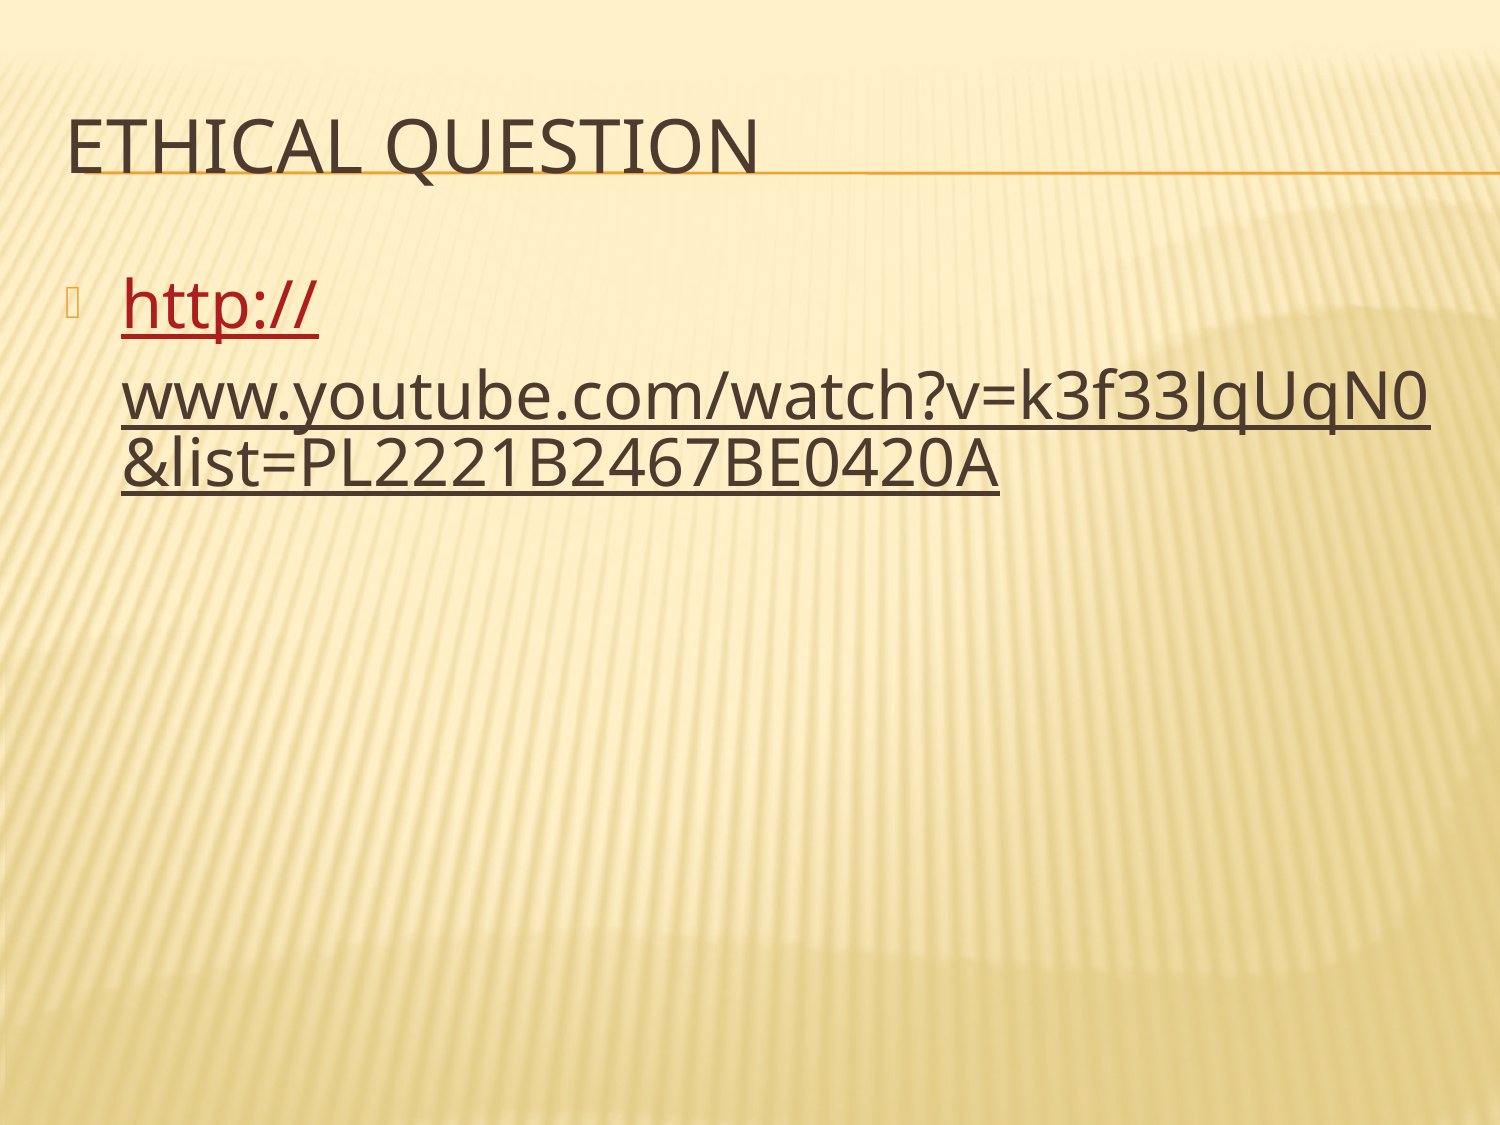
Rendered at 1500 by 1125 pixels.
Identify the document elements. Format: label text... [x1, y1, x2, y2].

title Ethical Question [50, 75, 1475, 213]
list http://www.youtube.com/watch?v=k3f33JqUqN0&list=PL2221B2467BE0420A [50, 254, 1475, 998]
